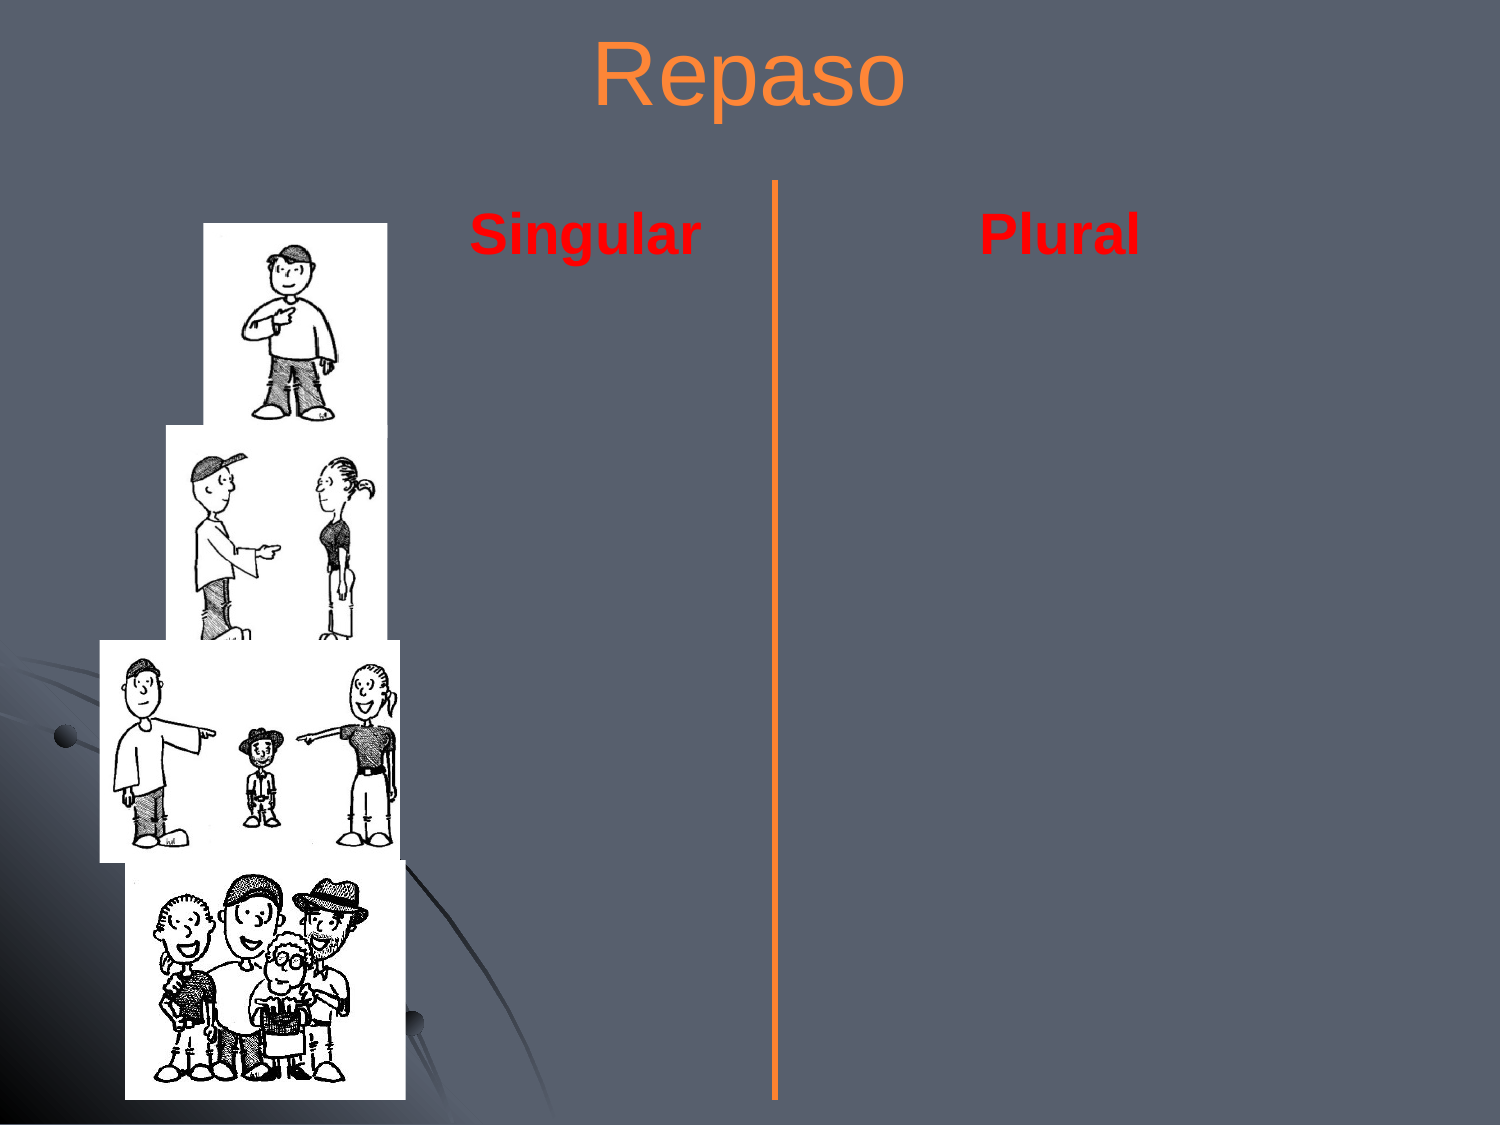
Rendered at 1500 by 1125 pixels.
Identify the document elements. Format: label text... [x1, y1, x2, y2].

title Repaso [0, 0, 1500, 163]
text_box Singular [309, 189, 770, 274]
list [203, 223, 388, 424]
text_box Singular [779, 189, 784, 274]
text_box Plural [784, 189, 1338, 274]
picture [99, 424, 406, 1101]
